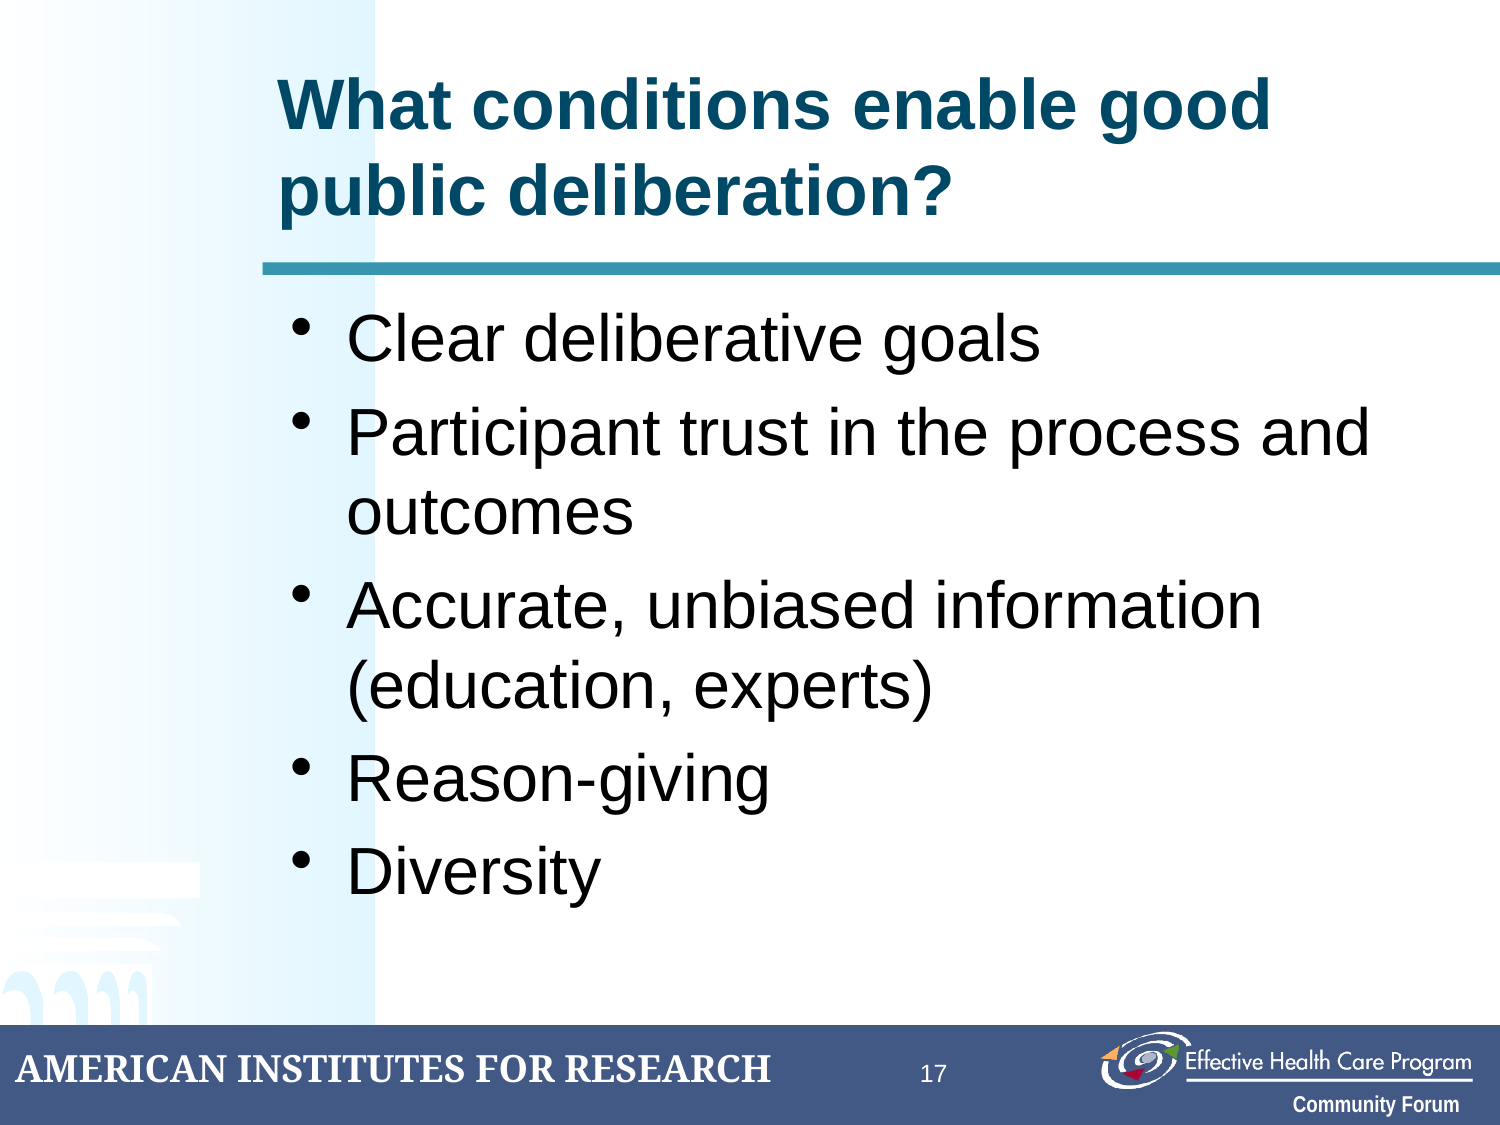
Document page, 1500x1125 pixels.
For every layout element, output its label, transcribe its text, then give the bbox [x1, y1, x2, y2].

picture [1100, 1031, 1473, 1089]
title What conditions enable good public deliberation? [262, 49, 1475, 238]
list Clear deliberative goals Participant trust in the process and outcomes Accurate, unbiased information (education, experts) Reason-giving Diversity [274, 287, 1401, 1026]
